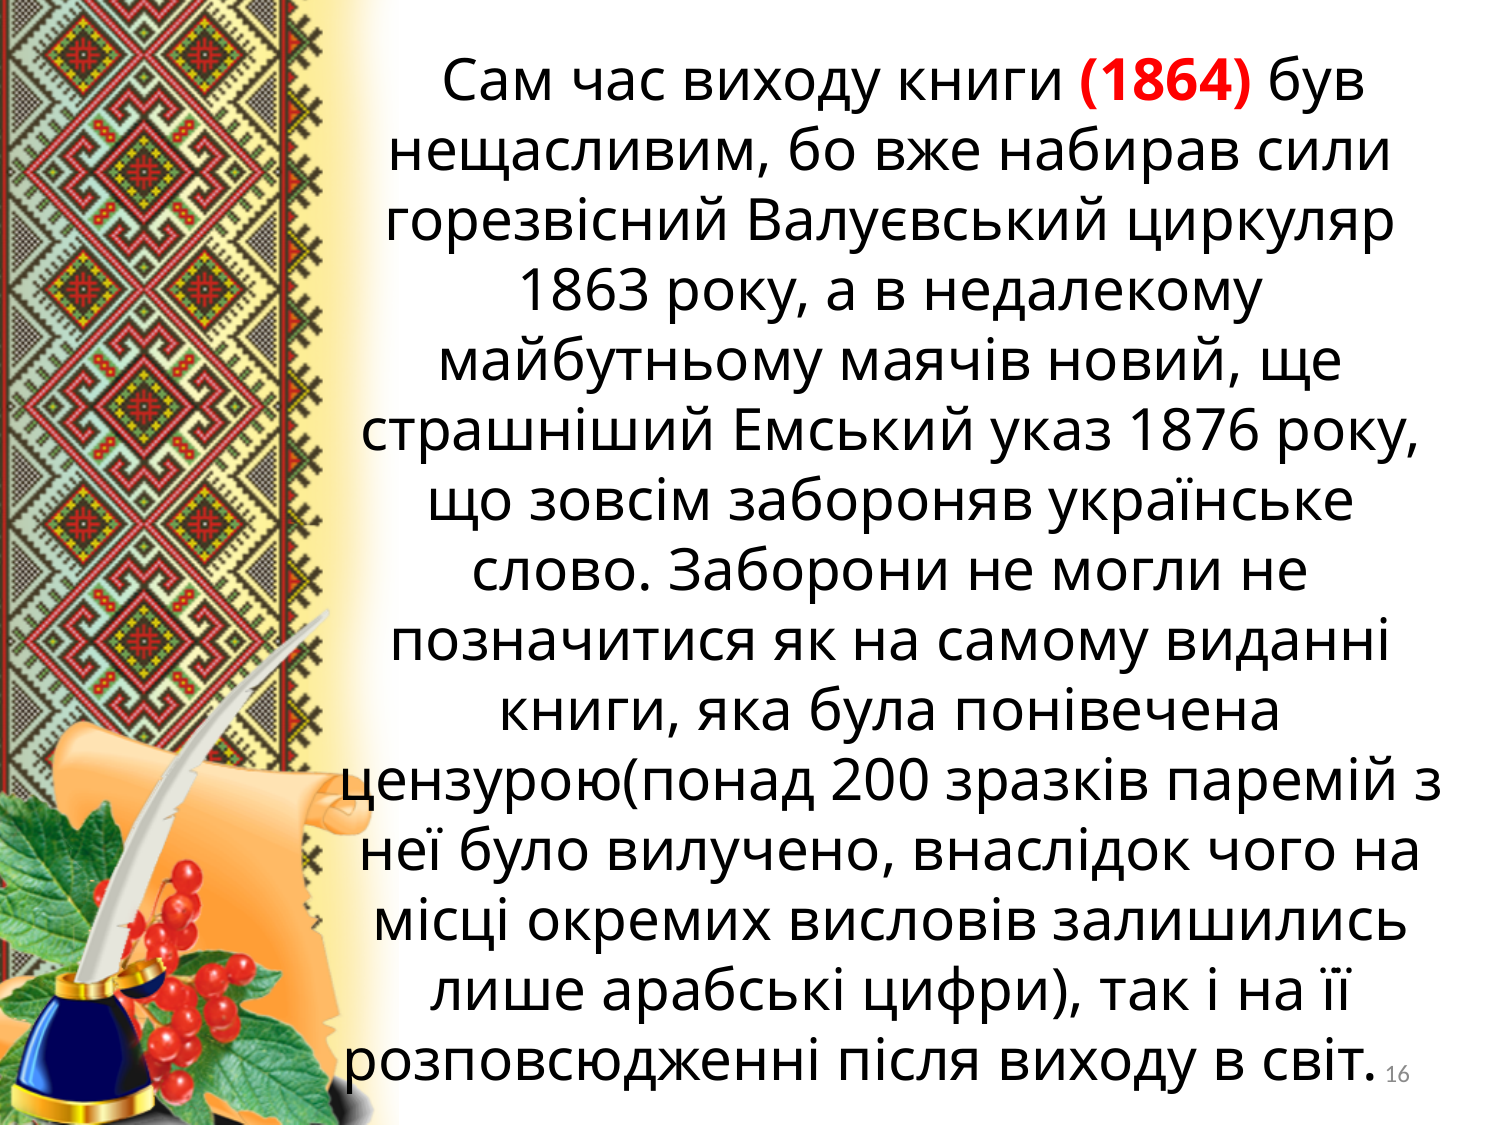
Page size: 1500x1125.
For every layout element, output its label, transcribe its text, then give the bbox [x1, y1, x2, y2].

picture [0, 0, 399, 1125]
text_box Сам час виходу книги (1864) був нещасливим, бо вже набирав сили горезвісний Валуєвський циркуляр 1863 року, а в недалекому майбутньому маячів новий, ще страшніший Емський указ 1876 року, що зовсім забороняв українське слово. Заборони не могли не позначитися як на самому виданні книги, яка була понівечена цензурою(понад 200 зразків паремій з неї було вилучено, внаслідок чого на місці окремих висловів залишились лише арабські цифри), так і на її розповсюдженні після виходу в світ. [402, 35, 1465, 1100]
slide_number 16 [1074, 1042, 1425, 1103]
